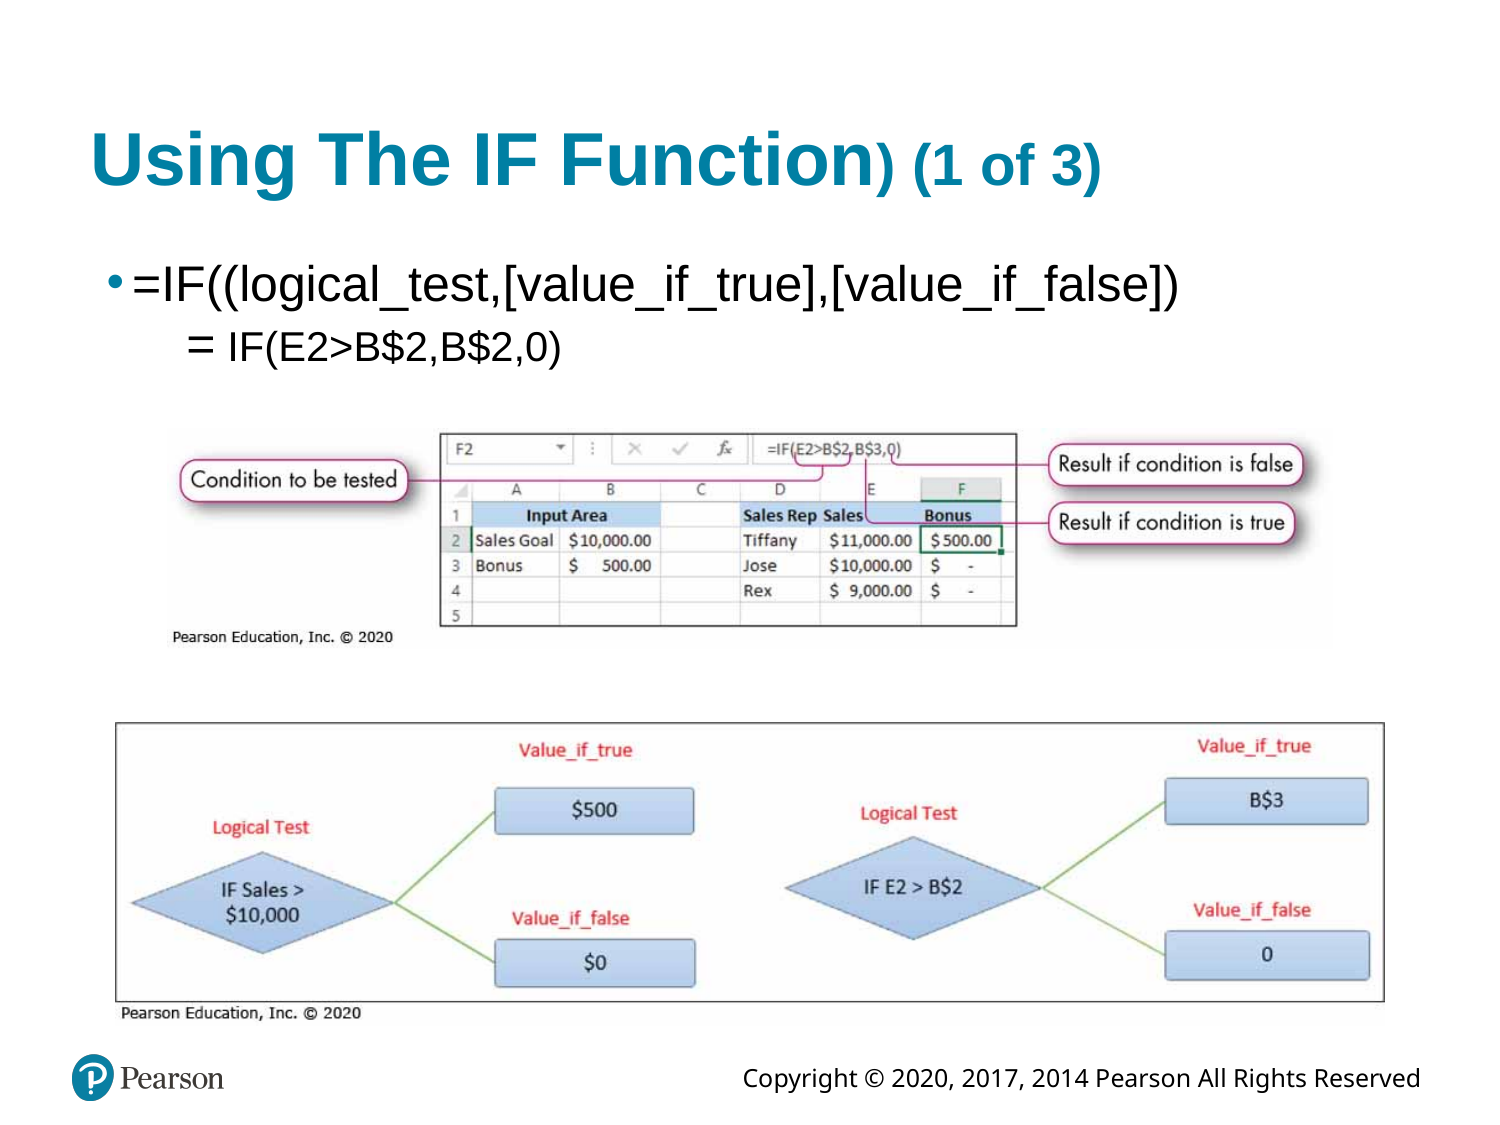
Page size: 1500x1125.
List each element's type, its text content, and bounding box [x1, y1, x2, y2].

title Using The IF Function) (1 of 3) [75, 35, 1425, 216]
picture [166, 428, 1333, 649]
picture [72, 1054, 88, 1070]
picture [72, 1087, 83, 1101]
picture [80, 1063, 106, 1088]
list =IF((logical_test,[value_if_true],[value_if_false]) = IF(E2>B$2,B$2,0) [75, 236, 1426, 991]
picture [115, 721, 1385, 1026]
picture [98, 1054, 224, 1101]
